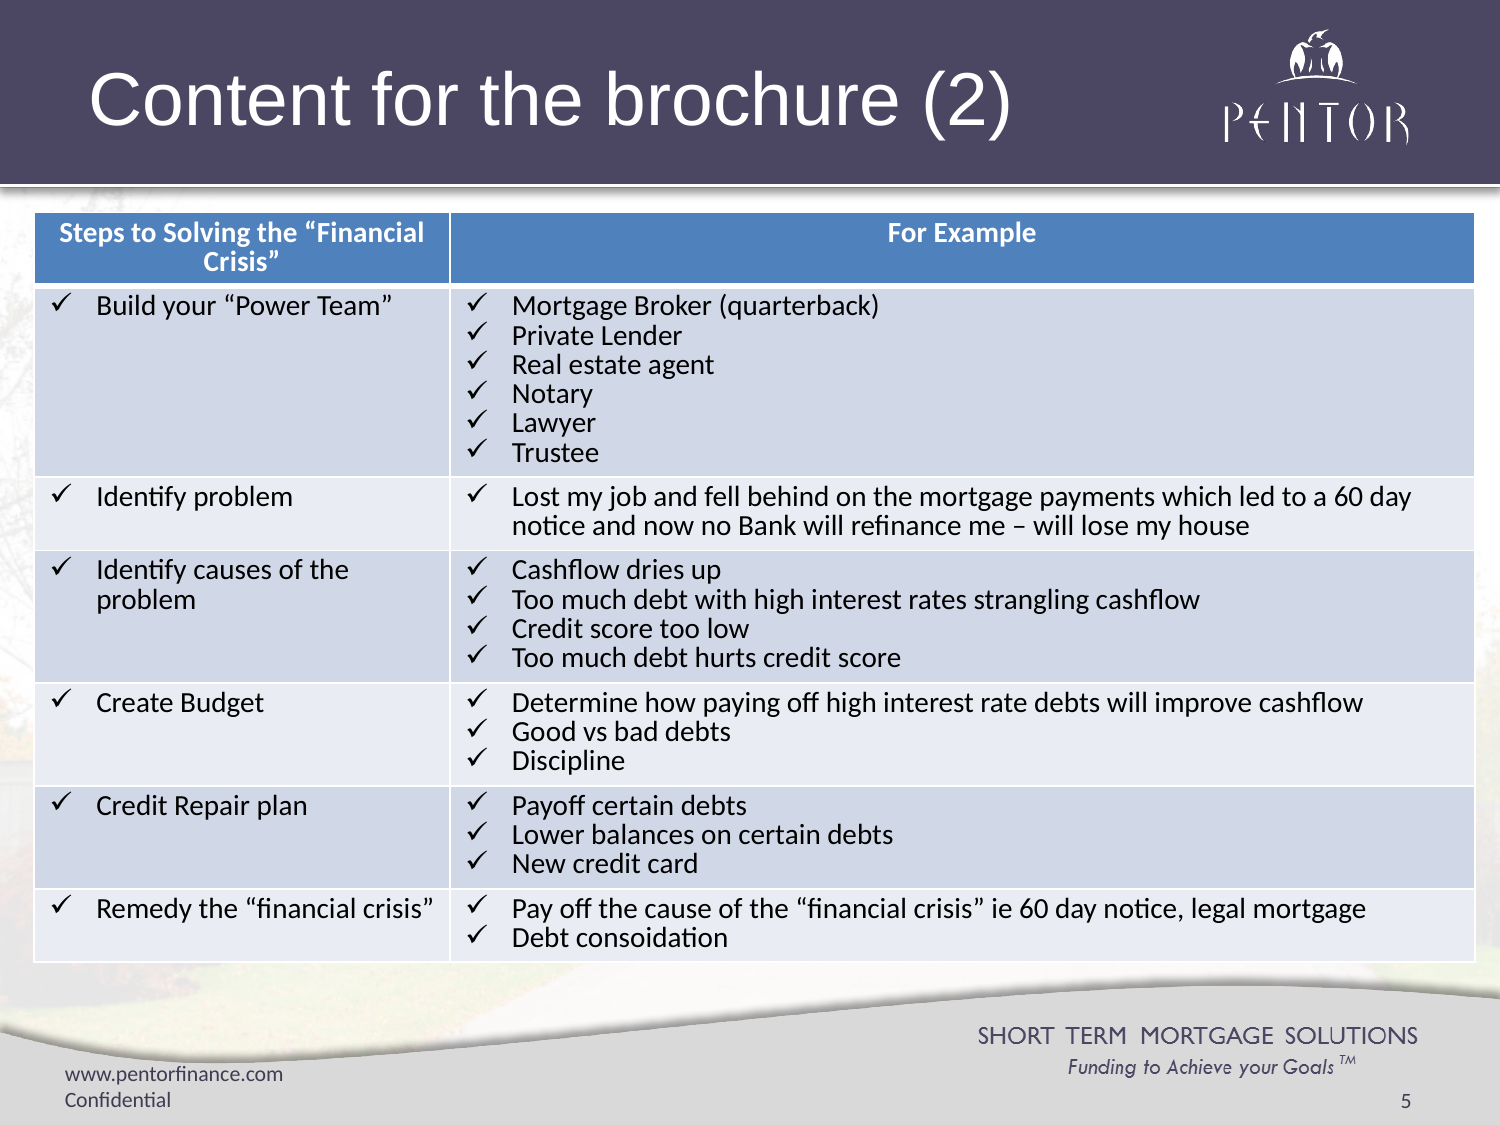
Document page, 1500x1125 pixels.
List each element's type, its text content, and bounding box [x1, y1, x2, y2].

table_cell Determine how paying off high interest rate debts will improve cashflow Good vs bad debts Discipline [451, 684, 1474, 785]
table_cell Build your “Power Team” [35, 289, 449, 476]
table_cell Mortgage Broker (quarterback) Private Lender Real estate agent Notary Lawyer Trustee [451, 289, 1474, 476]
table_cell Cashflow dries up Too much debt with high interest rates strangling cashflow Credit score too low Too much debt hurts credit score [451, 551, 1474, 682]
table_header For Example [451, 213, 1474, 283]
table_cell Create Budget [35, 684, 449, 785]
table_cell Credit Repair plan [35, 787, 449, 888]
table_cell Lost my job and fell behind on the mortgage payments which led to a 60 day notice and now no Bank will refinance me – will lose my house [451, 478, 1474, 550]
table_cell Payoff certain debts Lower balances on certain debts New credit card [451, 787, 1474, 888]
table_cell Identify problem [35, 478, 449, 550]
table_cell Pay off the cause of the “financial crisis” ie 60 day notice, legal mortgage Debt consoidation [451, 890, 1474, 961]
table_cell Identify causes of the problem [35, 551, 449, 682]
title Content for the brochure (2) [73, 1, 1424, 189]
slide_number 5 [1076, 1079, 1427, 1125]
table_header Steps to Solving the “Financial Crisis” [35, 213, 449, 283]
picture [0, 948, 1500, 1125]
table_cell Remedy the “financial crisis” [35, 890, 449, 961]
